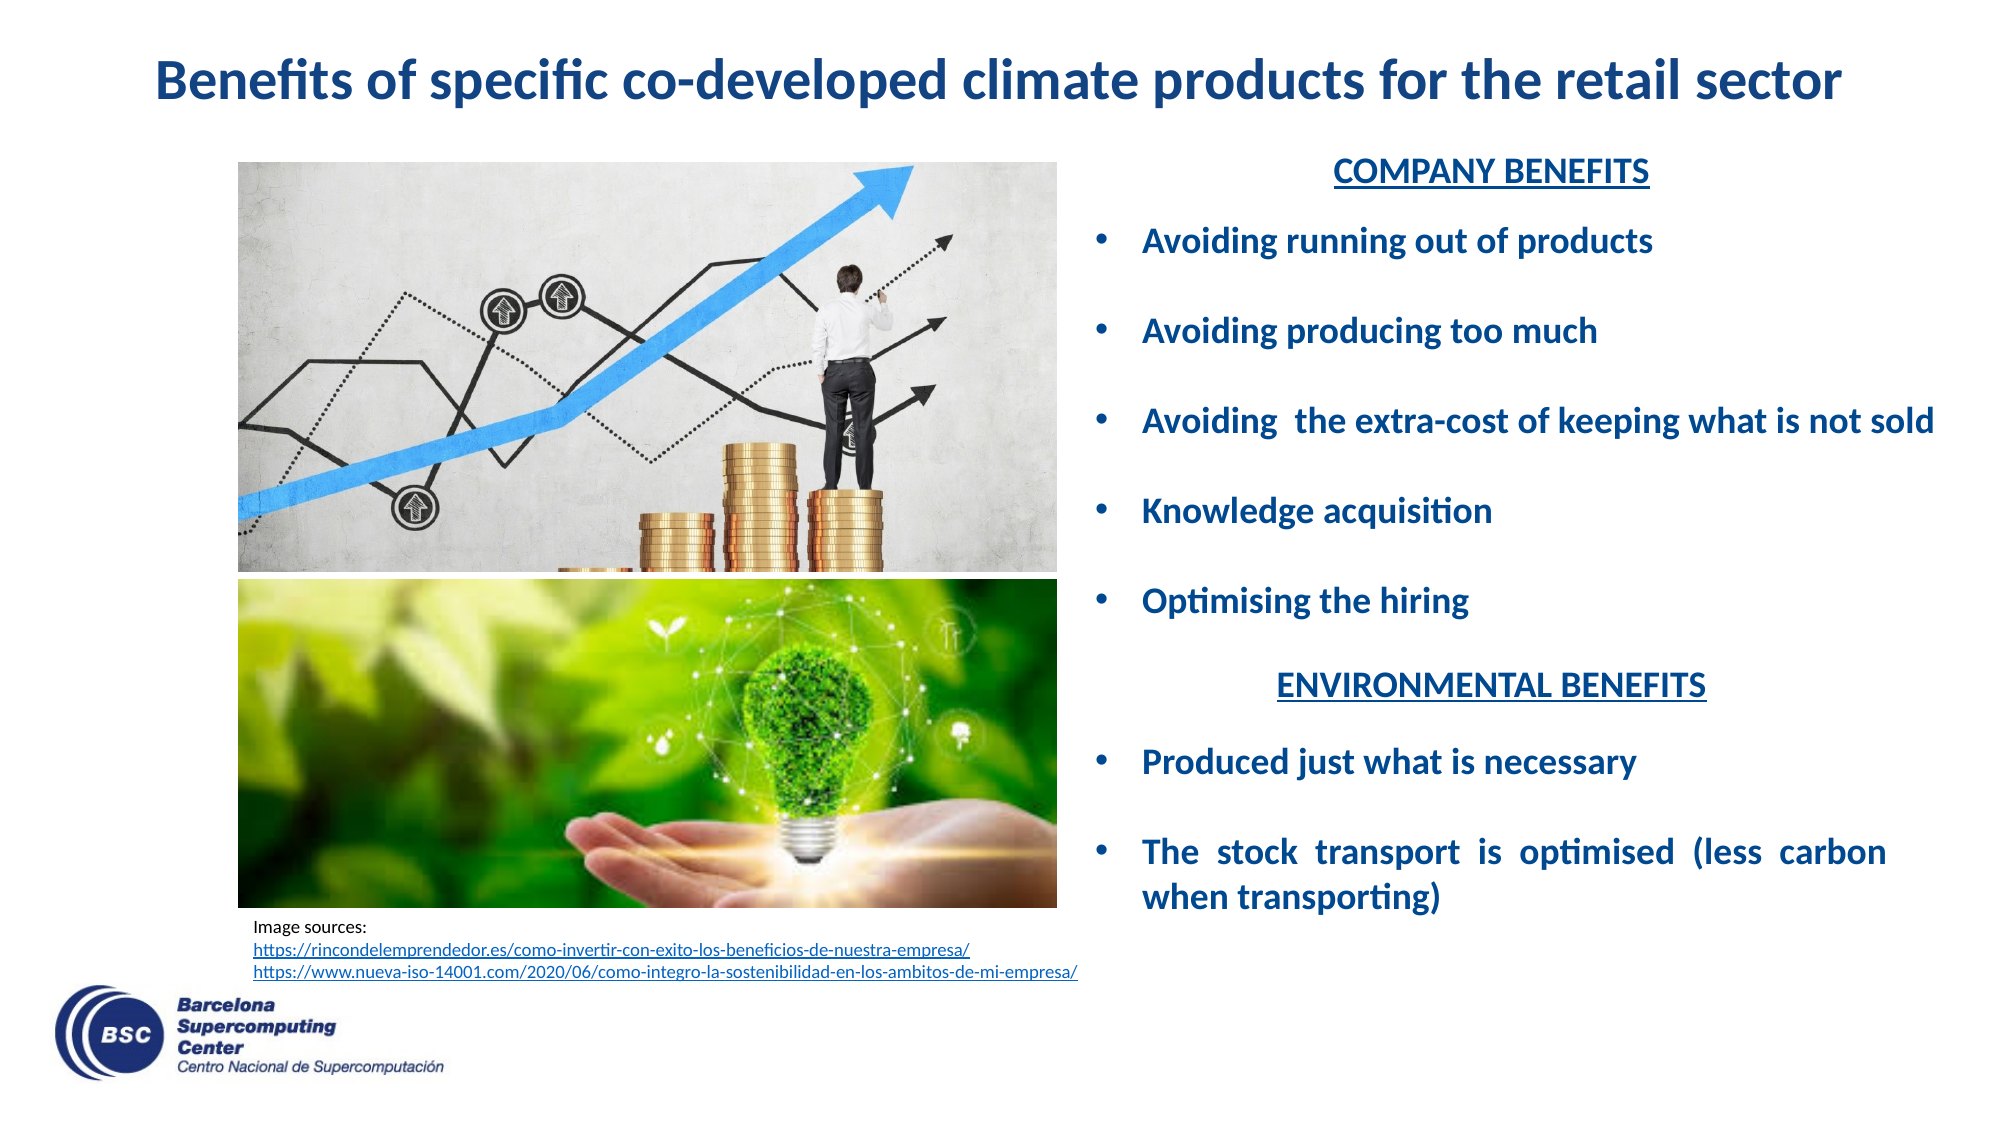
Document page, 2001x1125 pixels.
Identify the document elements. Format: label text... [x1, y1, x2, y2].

title Benefits of specific co-developed climate products for the retail sector [0, 41, 2000, 174]
text_box Avoiding running out of products Avoiding producing too much Avoiding the extra-cost of keeping what is not sold Knowledge acquisition Optimising the hiring [1080, 208, 1953, 674]
text_box Image sources: https://rincondelemprendedor.es/como-invertir-con-exito-los-beneficios-de-nuestra-empresa/ https://www.nueva-iso-14001.com/2020/06/como-integro-la-sostenibilidad-en-los-ambitos-de-mi-empresa/ [238, 907, 1106, 1035]
text_box COMPANY BENEFITS [1318, 174, 1665, 199]
text_box Produced just what is necessary The stock transport is optimised (less carbon when transporting) [1080, 730, 1903, 1015]
text_box ENVIRONMENTAL BENEFITS [1261, 652, 1722, 713]
picture [0, 0, 2001, 1125]
